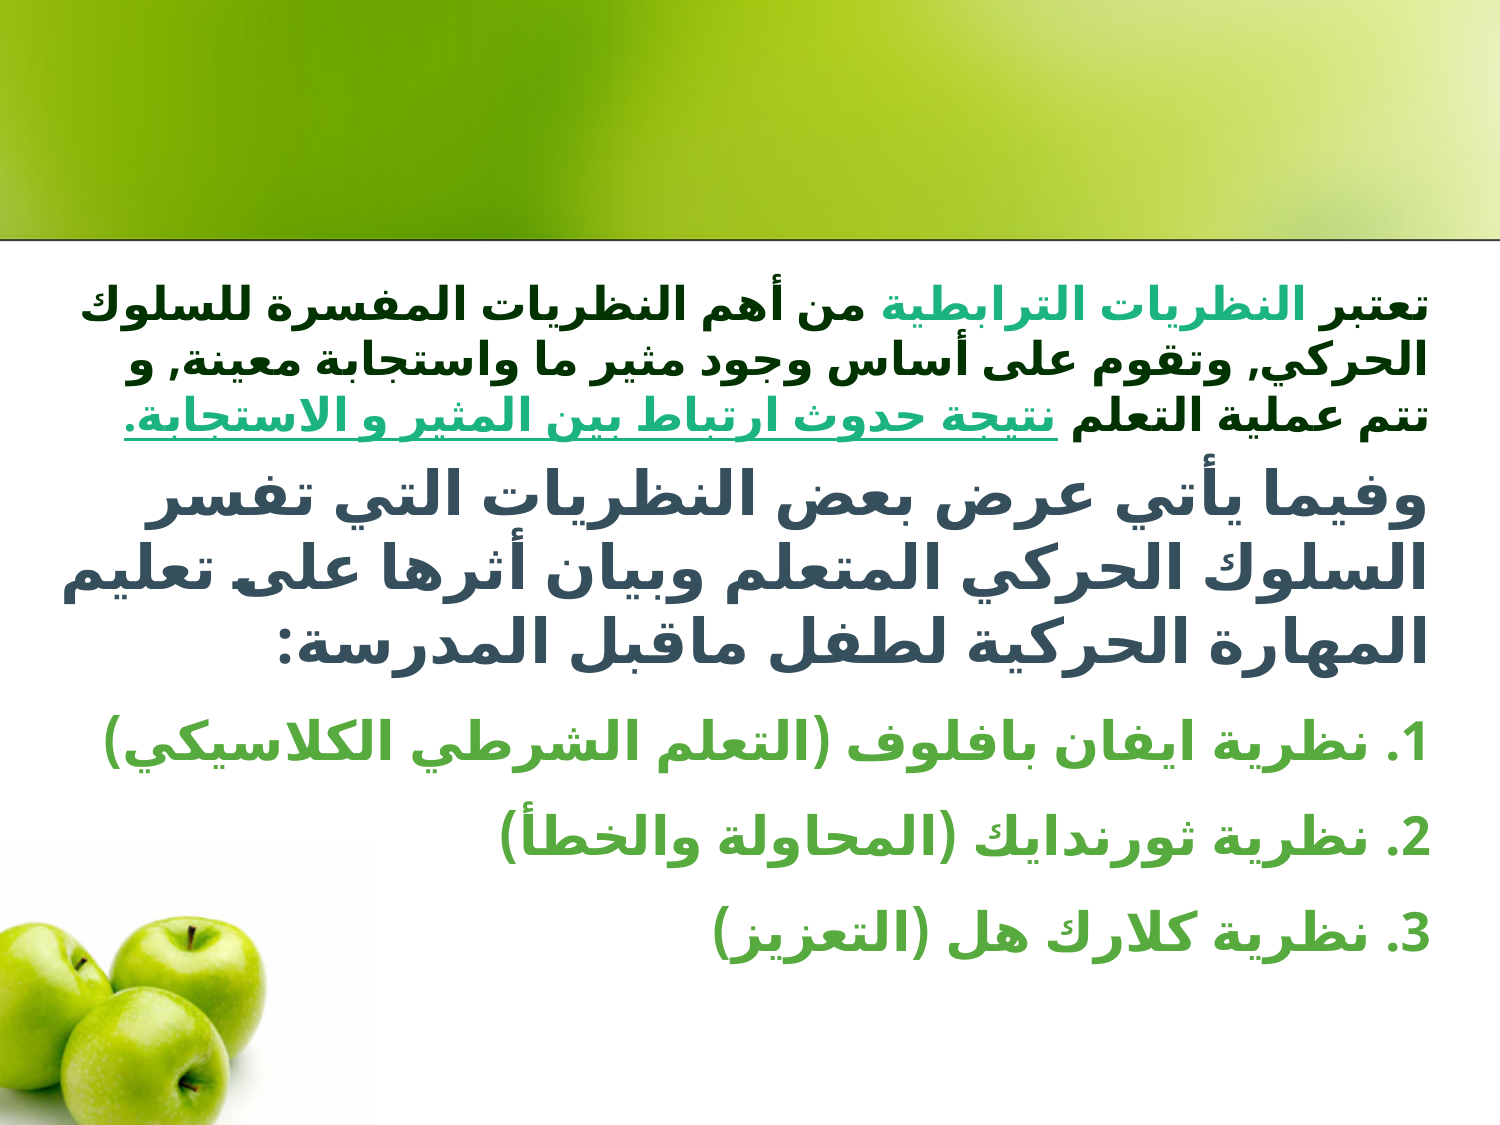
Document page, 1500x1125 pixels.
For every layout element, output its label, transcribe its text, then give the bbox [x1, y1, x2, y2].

list تعتبر النظريات الترابطية من أهم النظريات المفسرة للسلوك الحركي, وتقوم على أساس وجود مثير ما واستجابة معينة, و تتم عملية التعلم نتيجة حدوث ارتباط بين المثير و الاستجابة. وفيما يأتي عرض بعض النظريات التي تفسر السلوك الحركي المتعلم وبيان أثرها على تعليم المهارة الحركية لطفل ماقبل المدرسة: 1. نظرية ايفان بافلوف (التعلم الشرطي الكلاسيكي) 2. نظرية ثورندايك (المحاولة والخطأ) 3. نظرية كلارك هل (التعزيز) [41, 265, 1453, 1125]
picture [0, 0, 1500, 1125]
